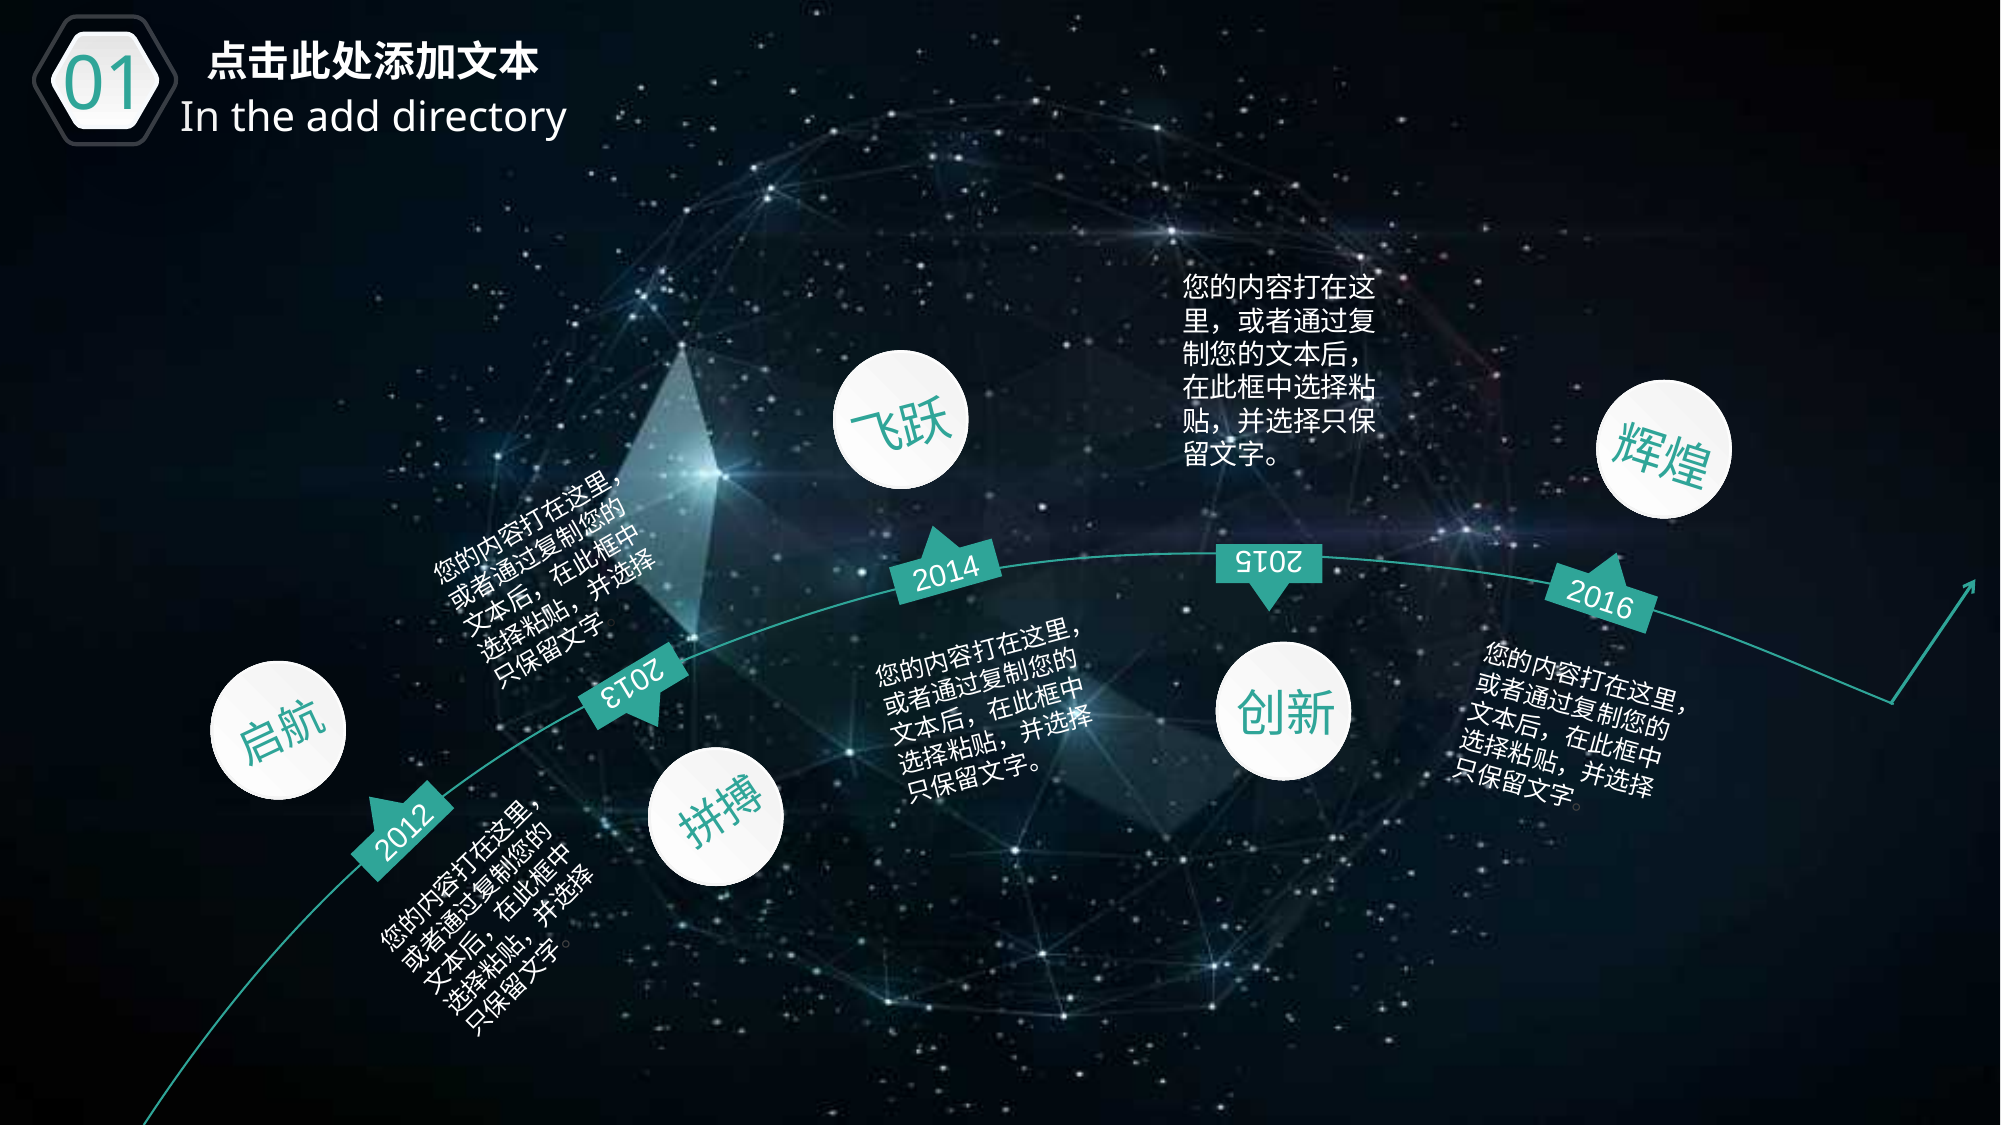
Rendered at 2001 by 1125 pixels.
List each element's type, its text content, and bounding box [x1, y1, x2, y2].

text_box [1215, 641, 1353, 781]
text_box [339, 787, 446, 855]
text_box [34, 16, 177, 145]
text_box 点击此处添加文本 [191, 27, 556, 82]
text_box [833, 350, 969, 489]
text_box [1215, 543, 1323, 612]
text_box In the add directory [223, 82, 582, 148]
text_box 您的内容打在这里，或者通过复制您的文本后，在此框中选择粘贴，并选择只保留文字。 [432, 448, 673, 553]
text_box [210, 660, 346, 800]
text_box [1596, 379, 1732, 519]
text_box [648, 747, 784, 886]
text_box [143, 553, 1976, 1125]
text_box 您的内容打在这里，或者通过复制您的文本后，在此框中选择粘贴，并选择只保留文字。 [1167, 262, 1400, 478]
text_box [587, 664, 694, 732]
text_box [1552, 550, 1660, 619]
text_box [888, 524, 996, 592]
picture [0, 0, 2001, 1125]
